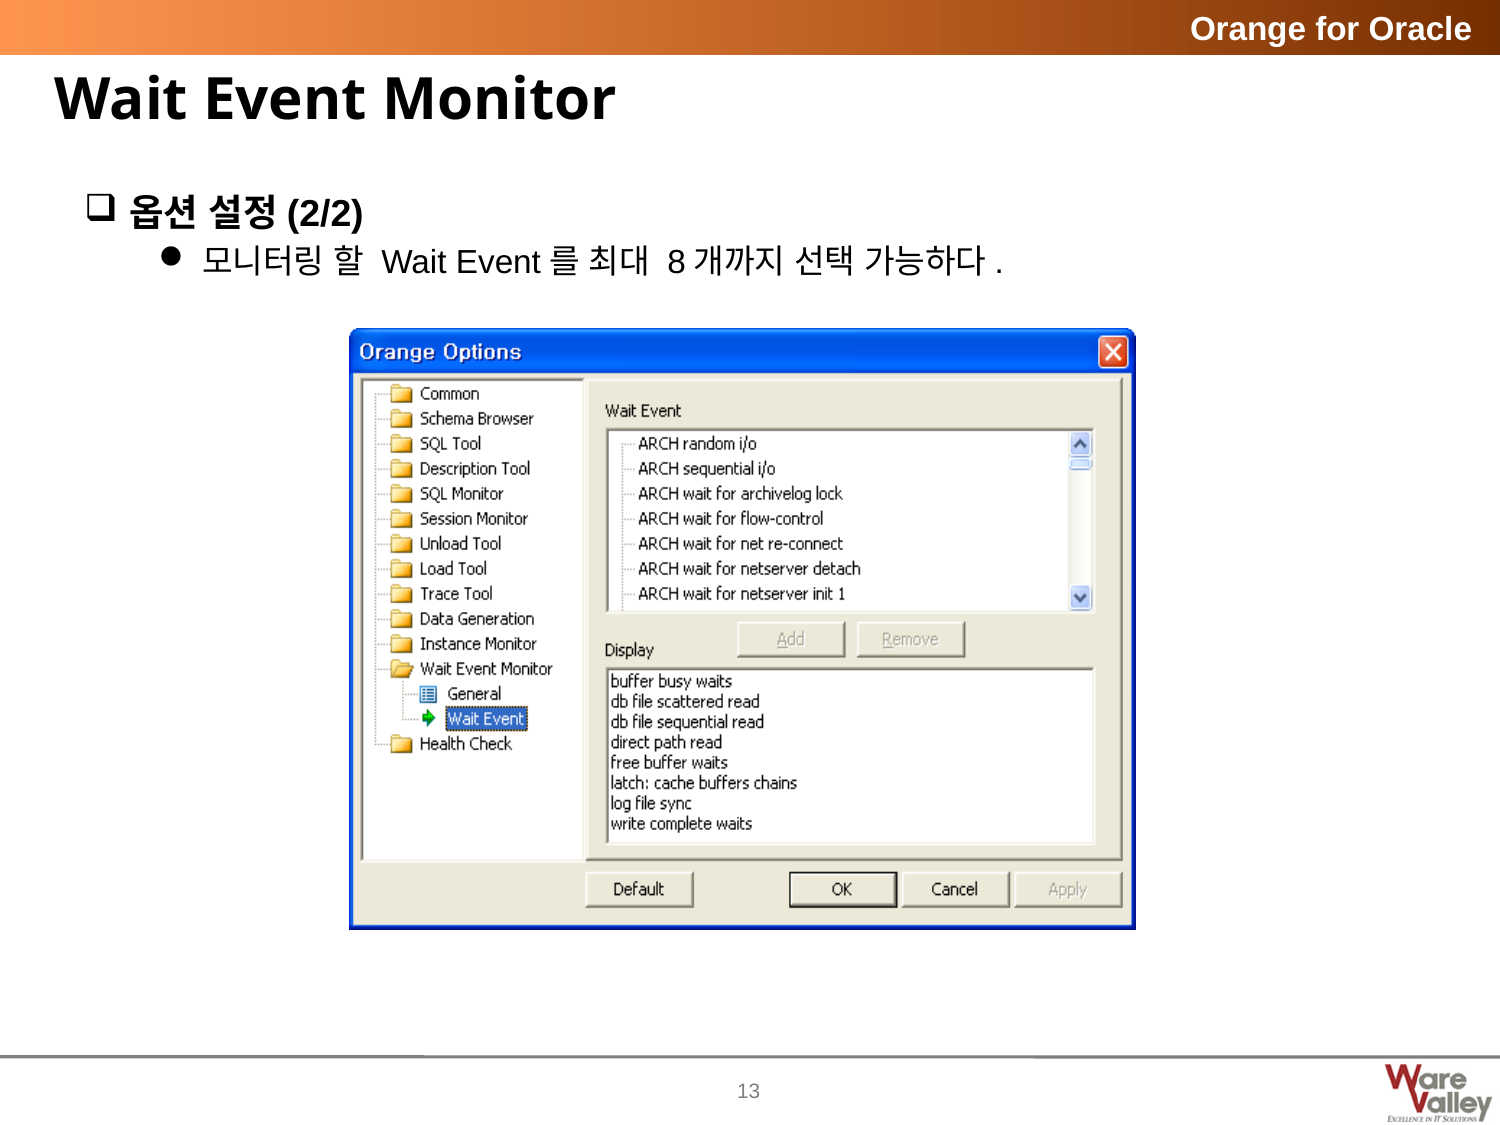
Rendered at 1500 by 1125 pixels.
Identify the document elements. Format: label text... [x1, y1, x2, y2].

list 옵션 설정(2/2) 모니터링 할 Wait Event를 최대 8개까지 선택 가능하다. [69, 184, 1459, 1012]
title Wait Event Monitor [39, 54, 1461, 150]
picture [1376, 1060, 1500, 1125]
picture [349, 327, 1137, 930]
